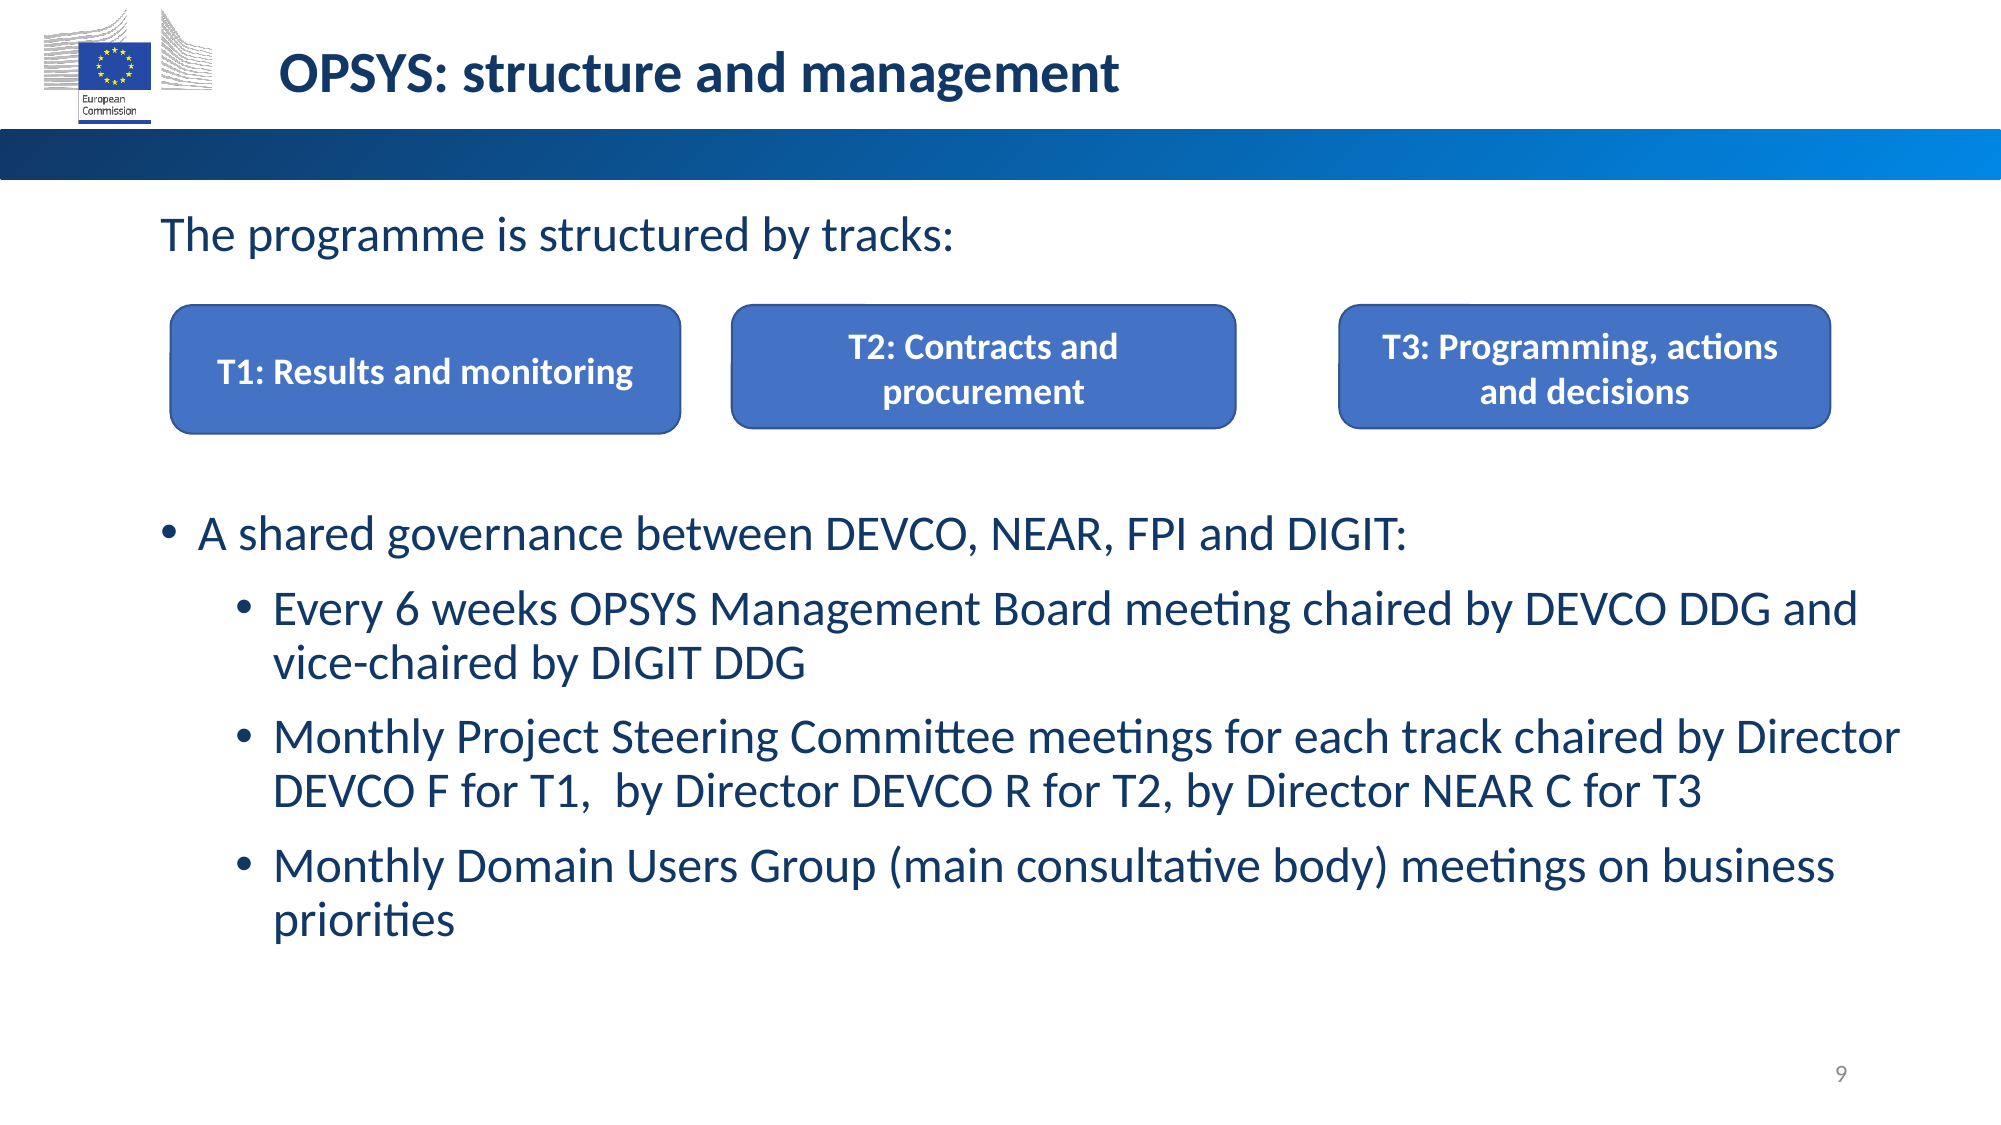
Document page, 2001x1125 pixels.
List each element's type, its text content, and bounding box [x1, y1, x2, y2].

text_box The programme is structured by tracks: A shared governance between DEVCO, NEAR, FPI and DIGIT: Every 6 weeks OPSYS Management Board meeting chaired by DEVCO DDG and vice-chaired by DIGIT DDG Monthly Project Steering Committee meetings for each track chaired by Director DEVCO F for T1, by Director DEVCO R for T2, by Director NEAR C for T3 Monthly Domain Users Group (main consultative body) meetings on business priorities [145, 224, 1934, 932]
text_box T1: Results and monitoring [169, 304, 682, 435]
text_box T3: Programming, actions and decisions [1338, 303, 1832, 430]
slide_number 9 [1412, 1042, 1863, 1103]
text_box T2: Contracts and procurement [730, 303, 1237, 430]
text_box OPSYS: structure and management [264, 27, 1690, 112]
picture [44, 8, 212, 124]
